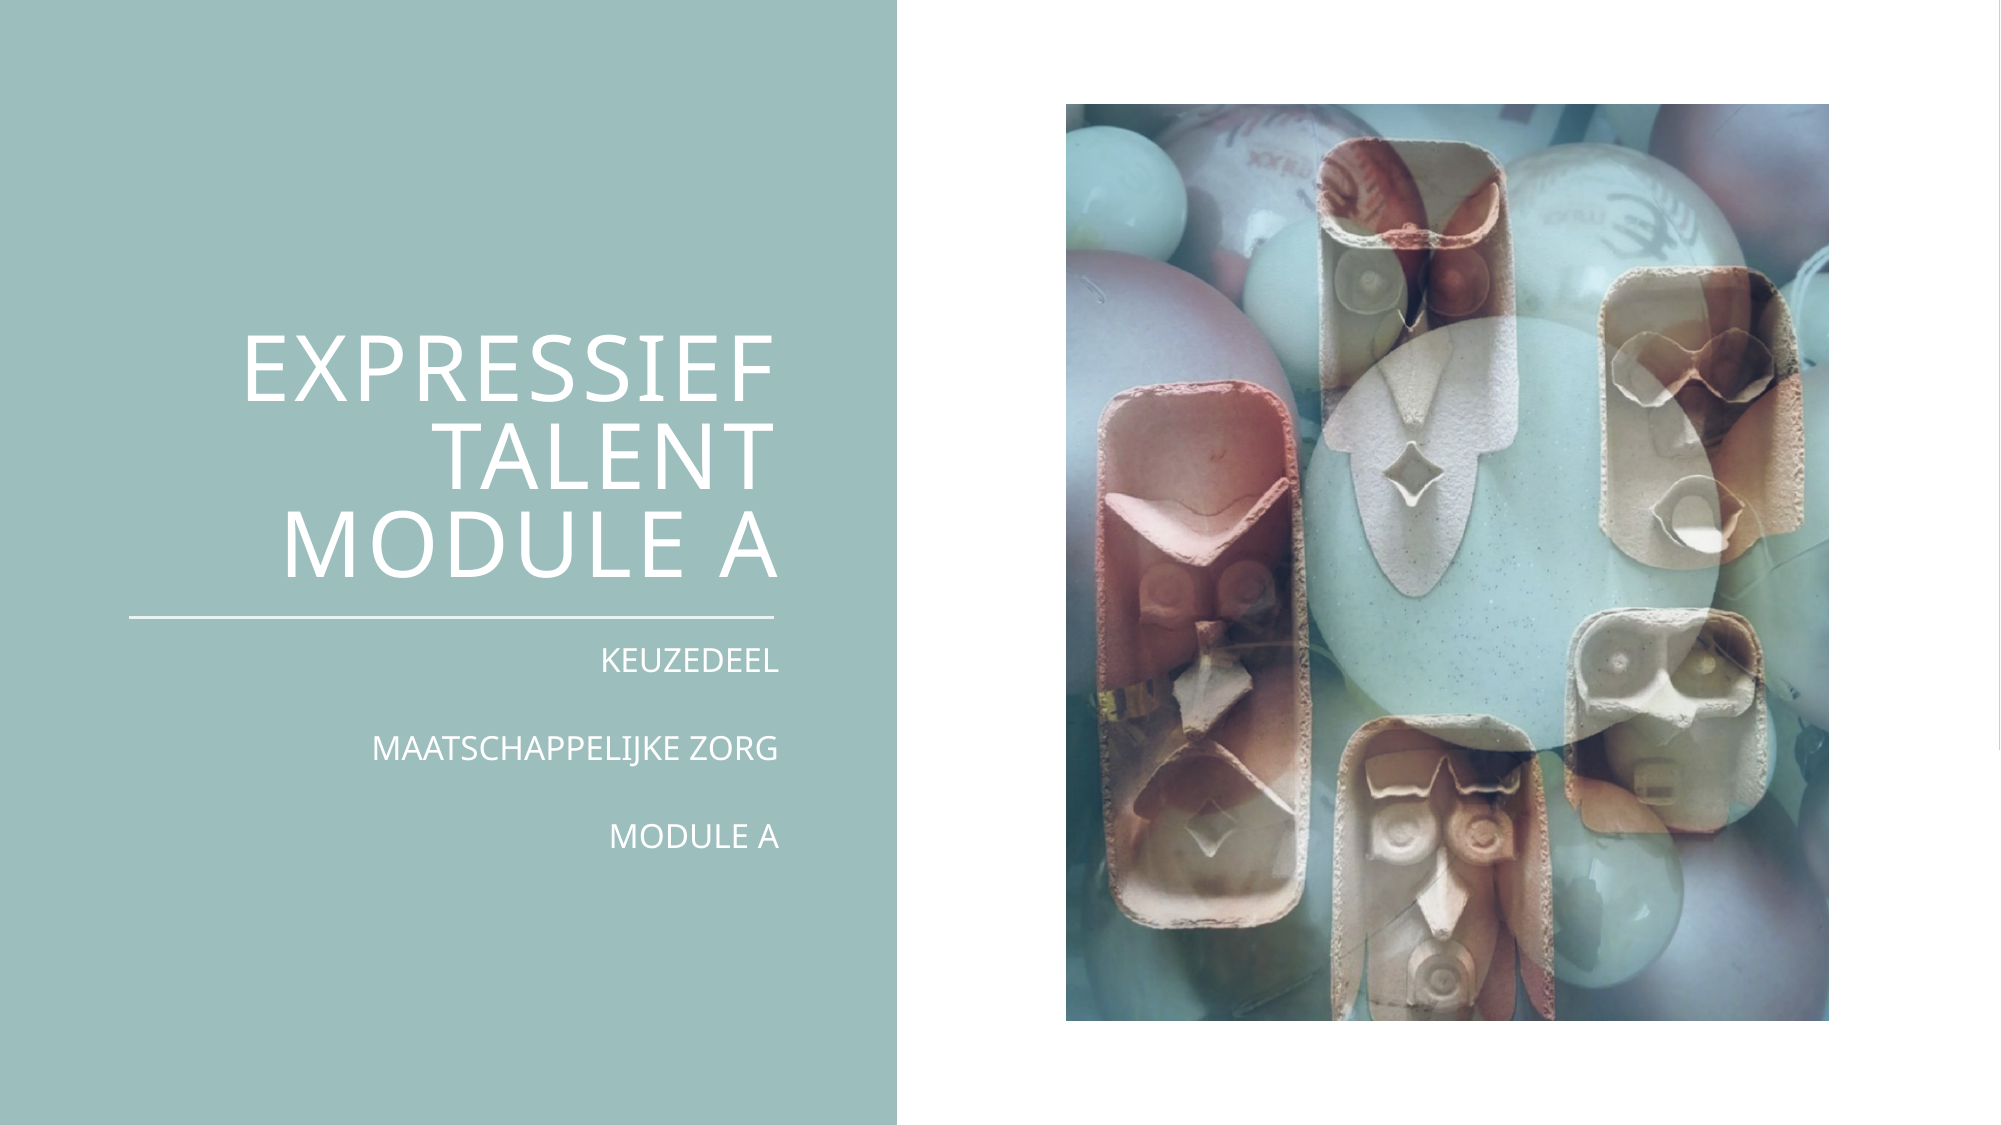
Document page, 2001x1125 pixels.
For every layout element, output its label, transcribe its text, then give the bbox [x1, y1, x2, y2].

title EXPRESSIEF TALENT MODULE A [104, 104, 795, 603]
subtitle KEUZEDEEL MAATSCHAPPELIJKE ZORG MODULE A [104, 631, 795, 1019]
picture [1066, 104, 1829, 1021]
text_box [0, 0, 898, 1125]
text_box [898, 0, 2000, 1125]
